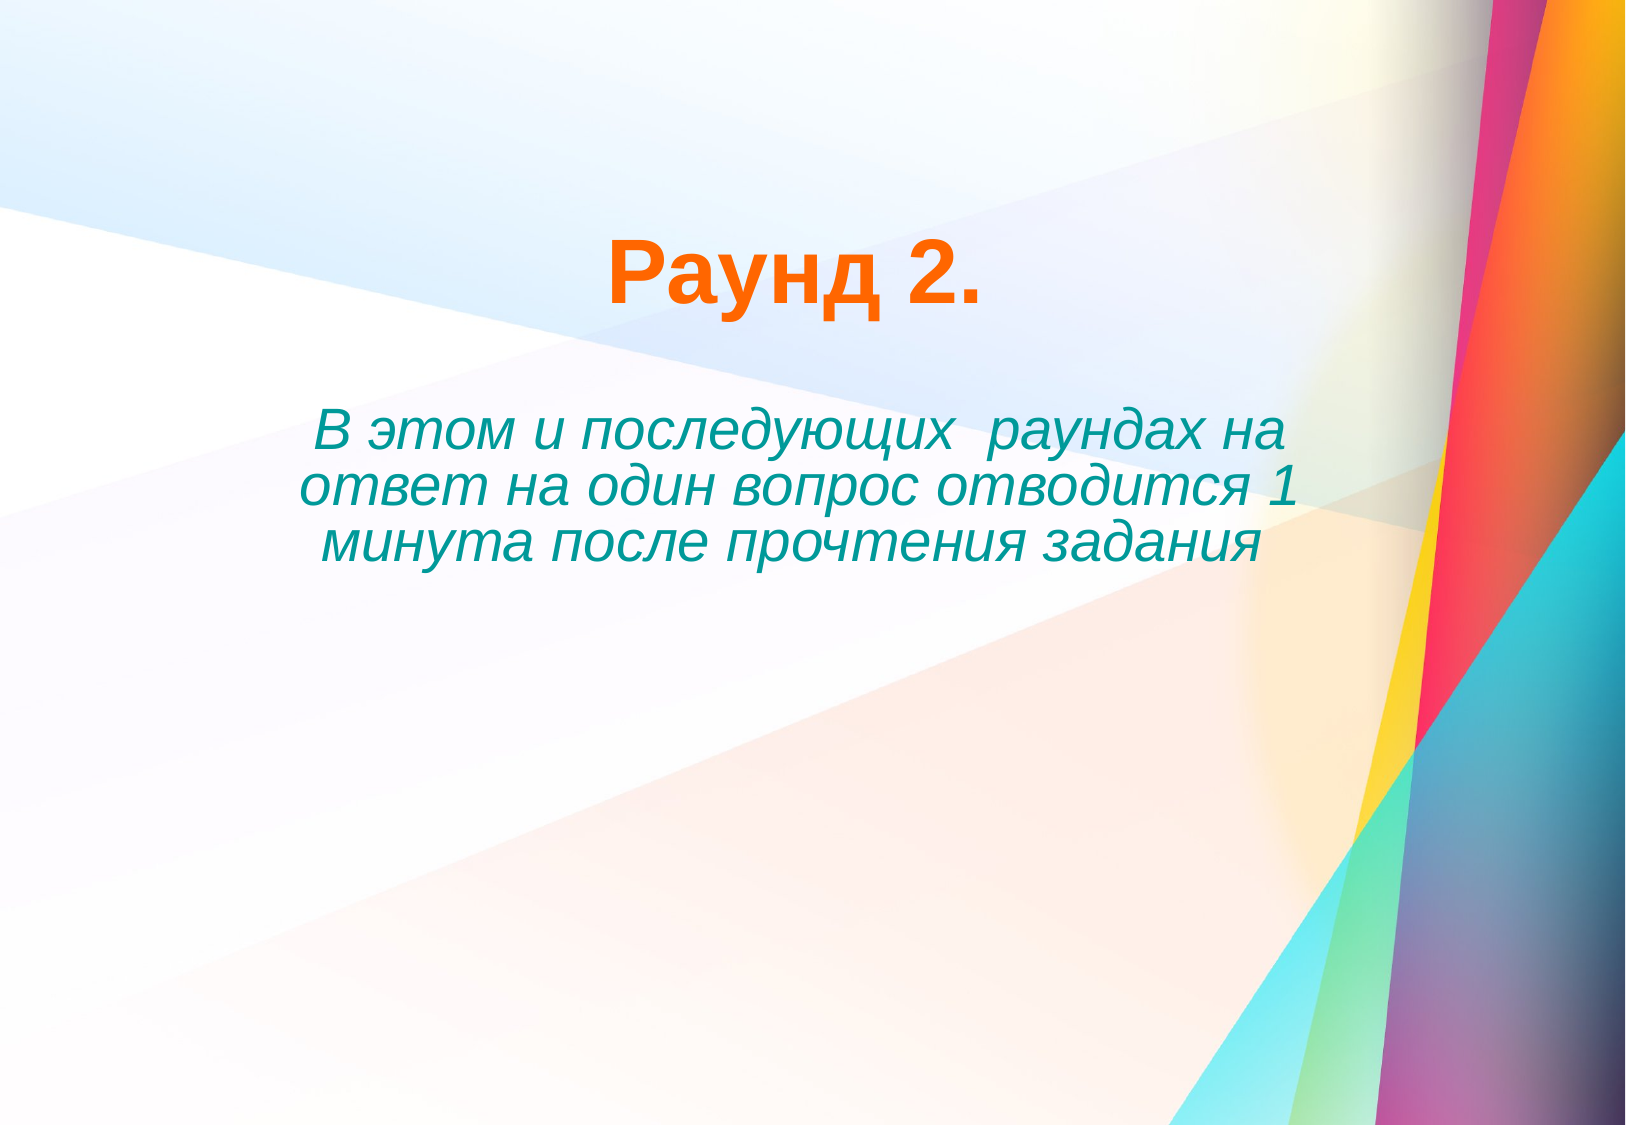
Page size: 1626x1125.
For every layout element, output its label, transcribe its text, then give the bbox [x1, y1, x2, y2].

subtitle В этом и последующих раундах на ответ на один вопрос отводится 1 минута после прочтения задания [268, 397, 1332, 598]
picture [0, 0, 1626, 1125]
title Раунд 2. [151, 148, 1465, 386]
